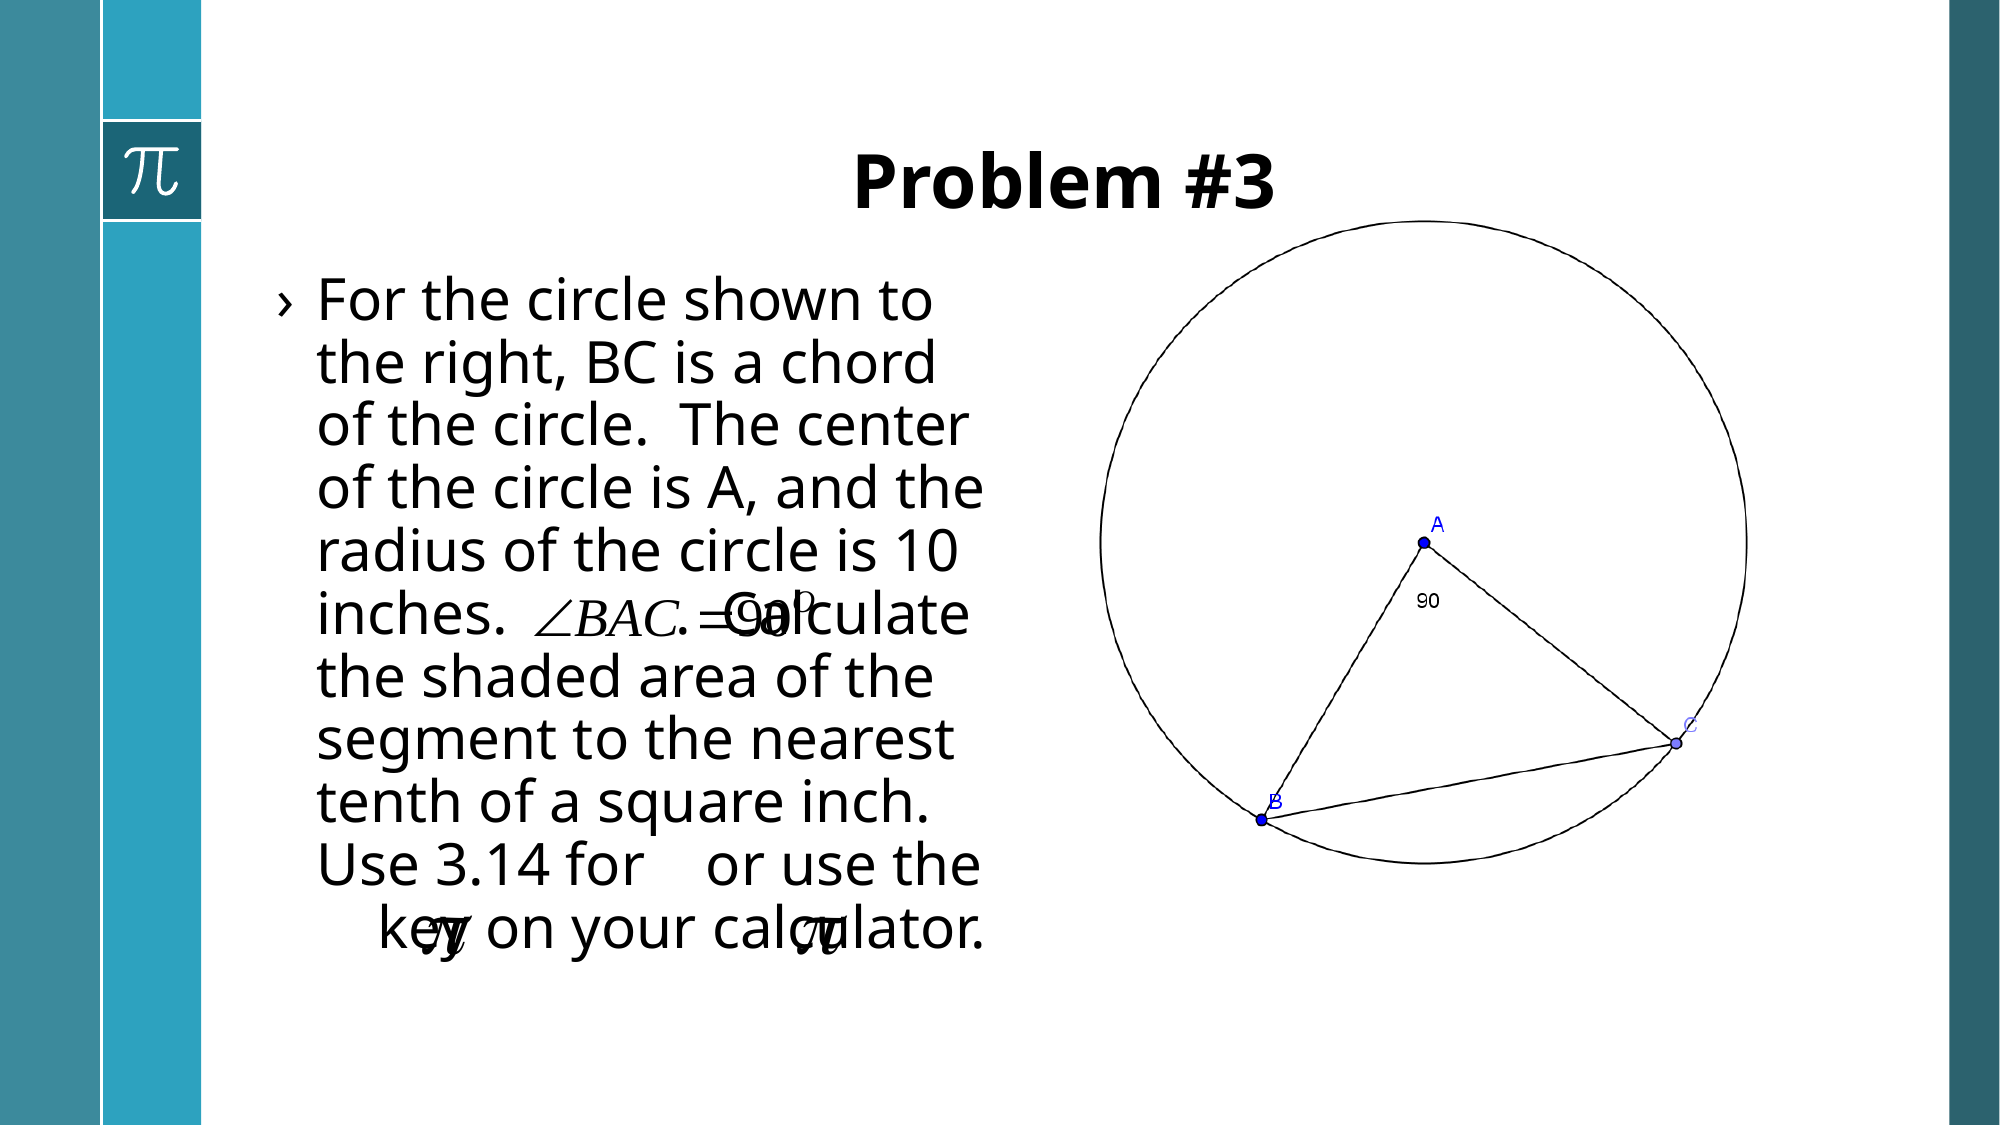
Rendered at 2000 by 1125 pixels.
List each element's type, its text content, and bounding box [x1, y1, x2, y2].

title Problem #3 [261, 29, 1867, 233]
picture [837, 199, 1788, 938]
list For the circle shown to the right, BC is a chord of the circle. The center of the circle is A, and the radius of the circle is 10 inches. . Calculate the shaded area of the segment to the nearest tenth of a square inch. Use 3.14 for or use the key on your calculator. [261, 262, 1013, 1050]
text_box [787, 899, 863, 975]
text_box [524, 577, 825, 650]
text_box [412, 899, 488, 975]
